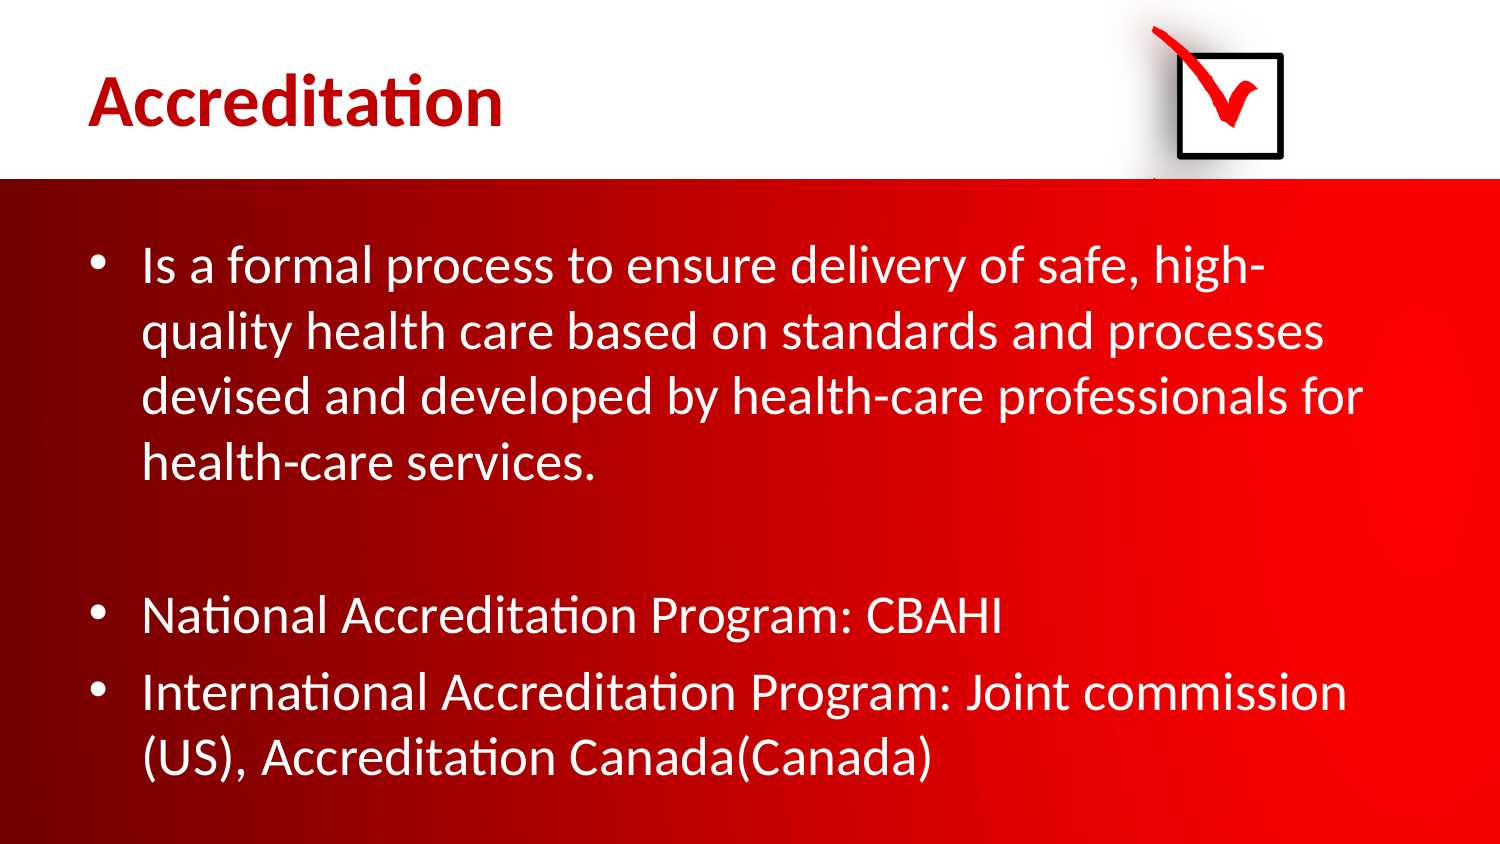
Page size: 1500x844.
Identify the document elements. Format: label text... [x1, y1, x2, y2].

picture [0, 0, 1500, 844]
list Is a formal process to ensure delivery of safe, high-quality health care based on standards and processes devised and developed by health-care professionals for health-care services. National Accreditation Program: CBAHI International Accreditation Program: Joint commission (US), Accreditation Canada(Canada) [73, 221, 1427, 798]
title Accreditation [73, 21, 1427, 172]
